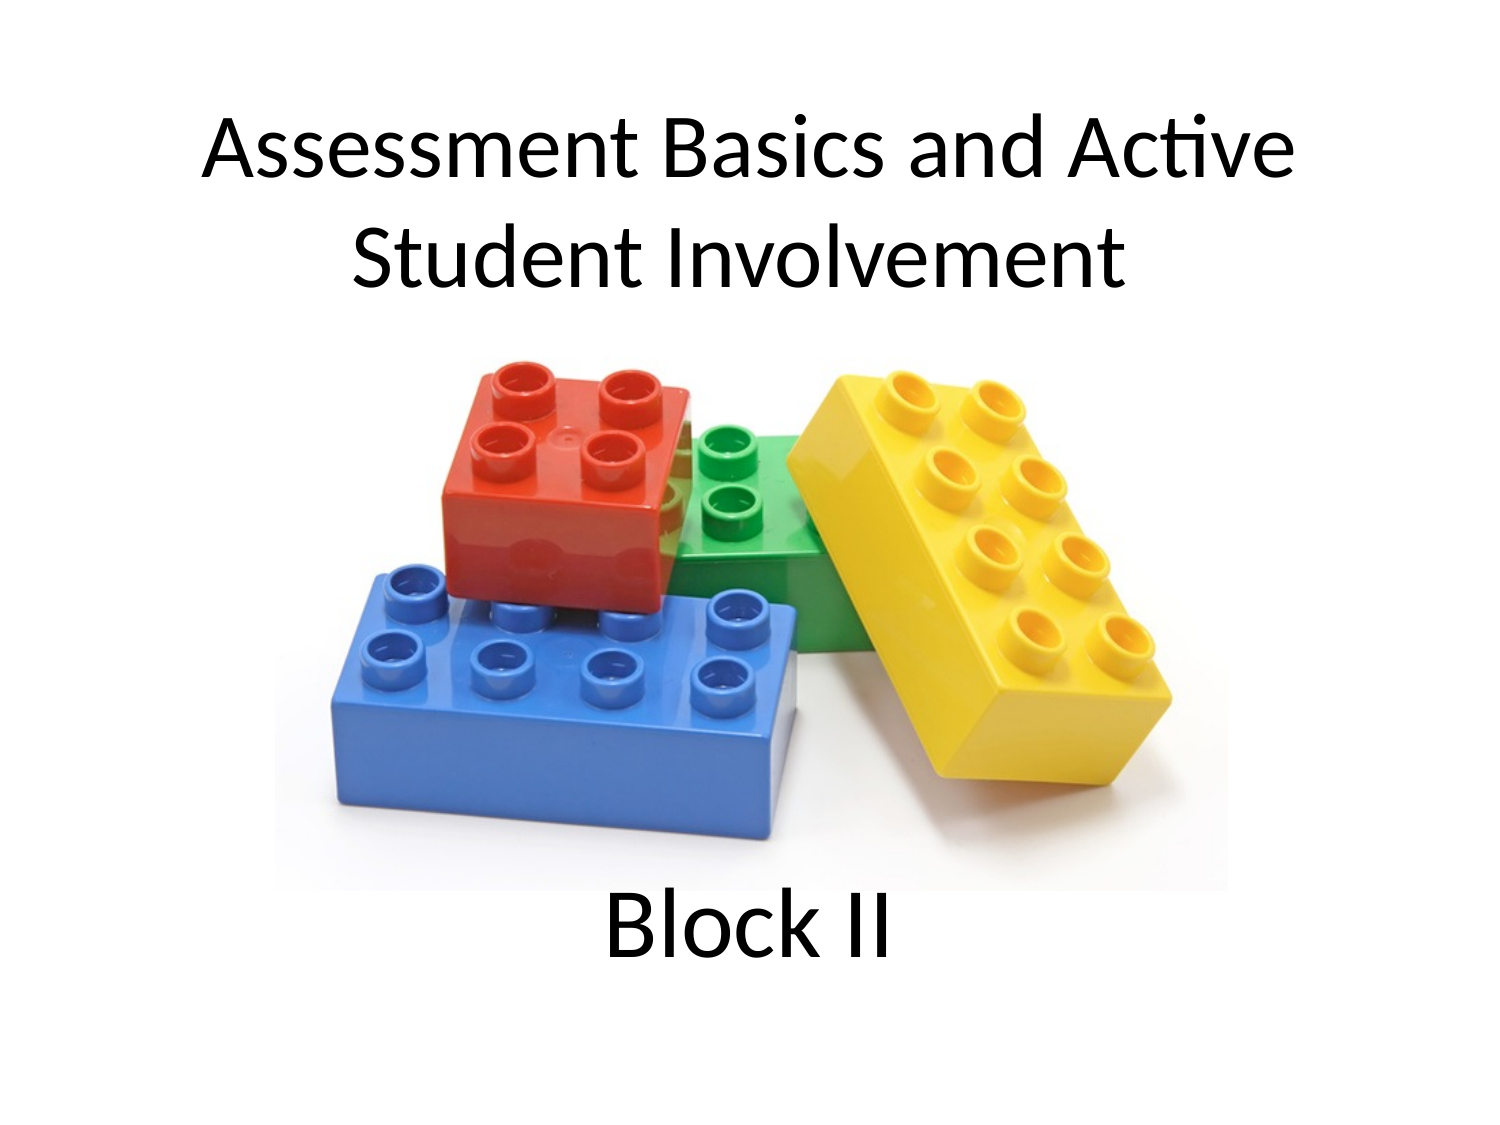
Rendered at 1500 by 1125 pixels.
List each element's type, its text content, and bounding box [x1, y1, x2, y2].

text_box Block II [589, 900, 910, 985]
picture [274, 249, 1228, 891]
title Assessment Basics and Active Student Involvement [112, 75, 1388, 317]
